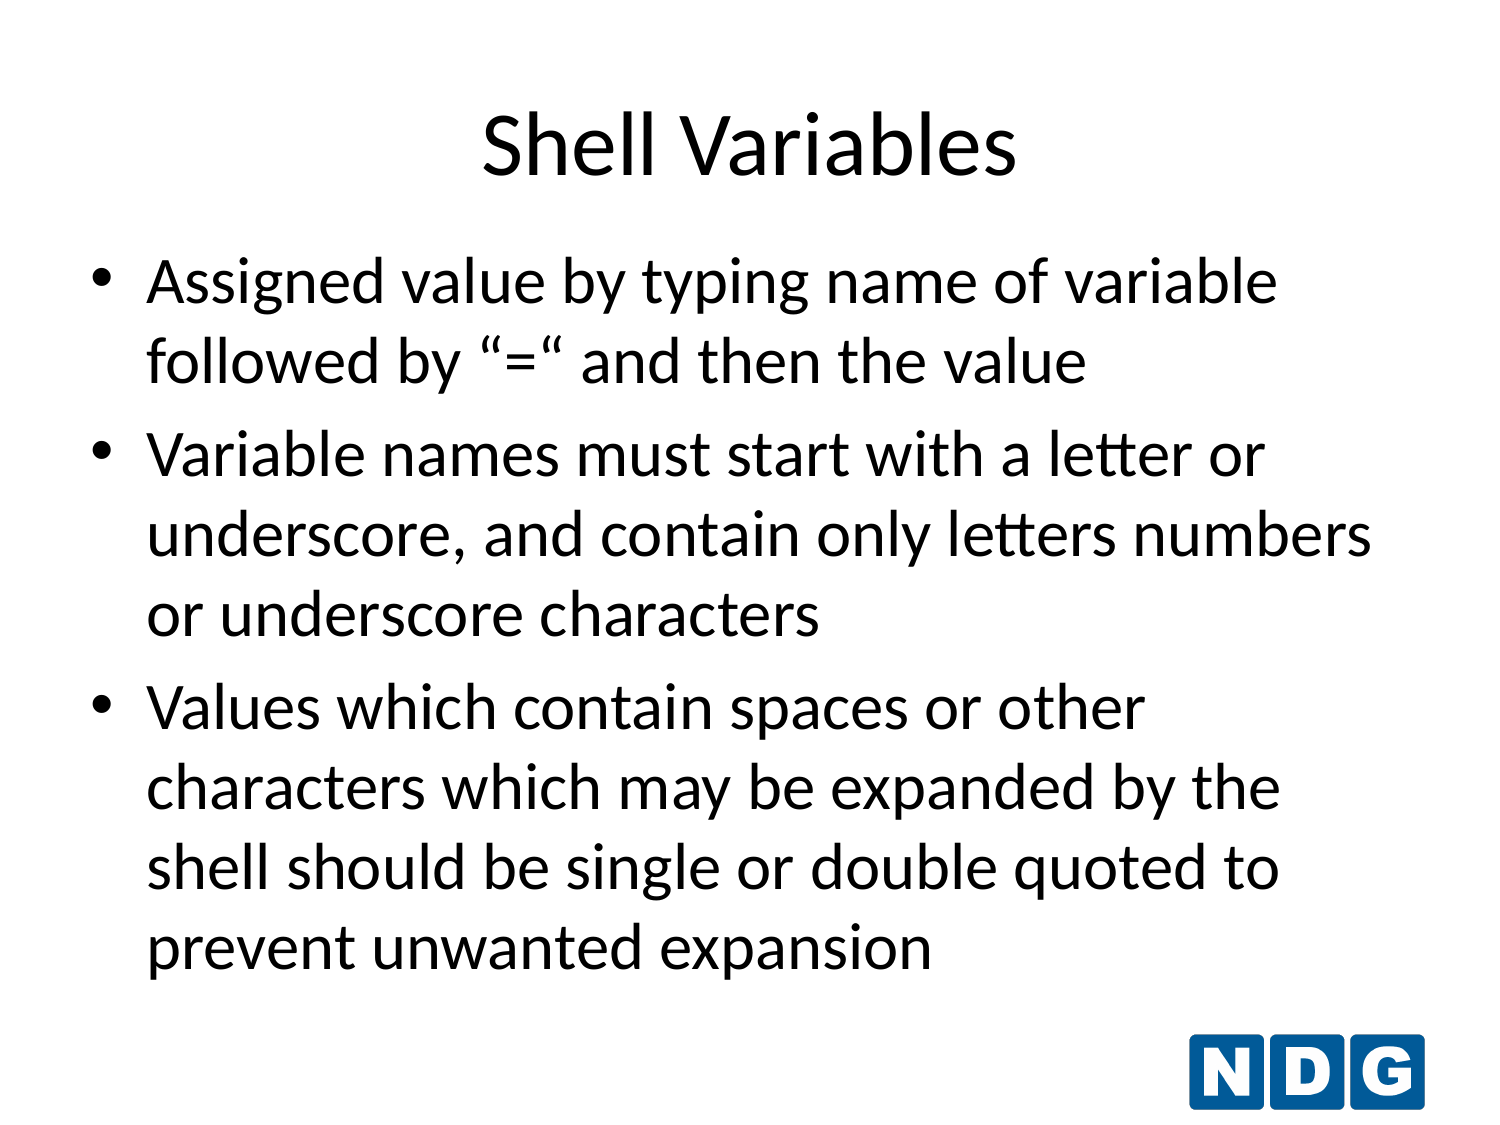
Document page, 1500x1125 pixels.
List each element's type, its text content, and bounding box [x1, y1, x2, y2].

picture [1189, 1034, 1425, 1110]
title Shell Variables [74, 44, 1426, 228]
list Assigned value by typing name of variable followed by “=“ and then the value Variable names must start with a letter or underscore, and contain only letters numbers or underscore characters Values which contain spaces or other characters which may be expanded by the shell should be single or double quoted to prevent unwanted expansion [74, 228, 1426, 972]
